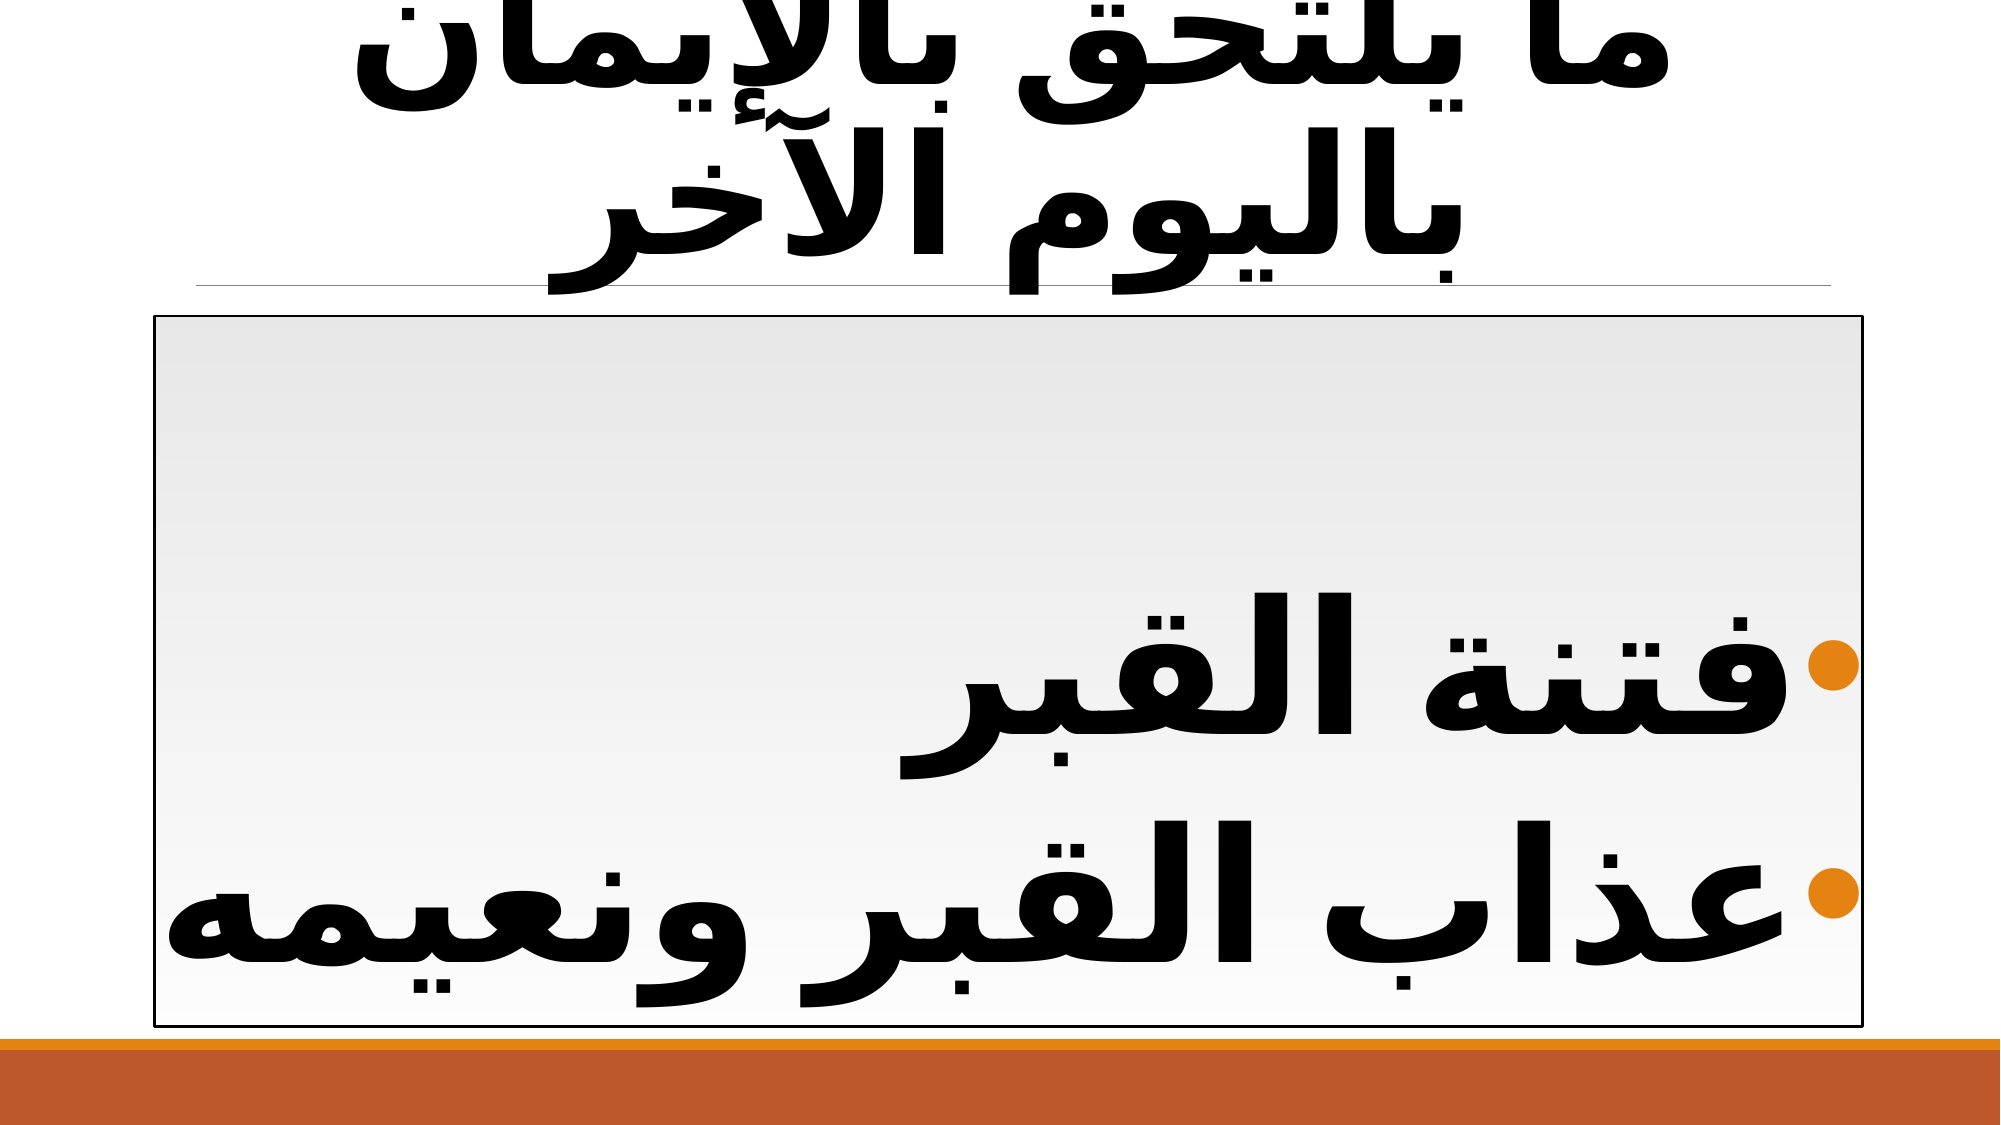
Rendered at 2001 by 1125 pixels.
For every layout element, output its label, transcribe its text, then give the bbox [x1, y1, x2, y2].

title ما يلتحق بالإيمان باليوم الآخر [194, 44, 1836, 296]
list فتنة القبر عذاب القبر ونعيمه [153, 315, 1864, 1028]
